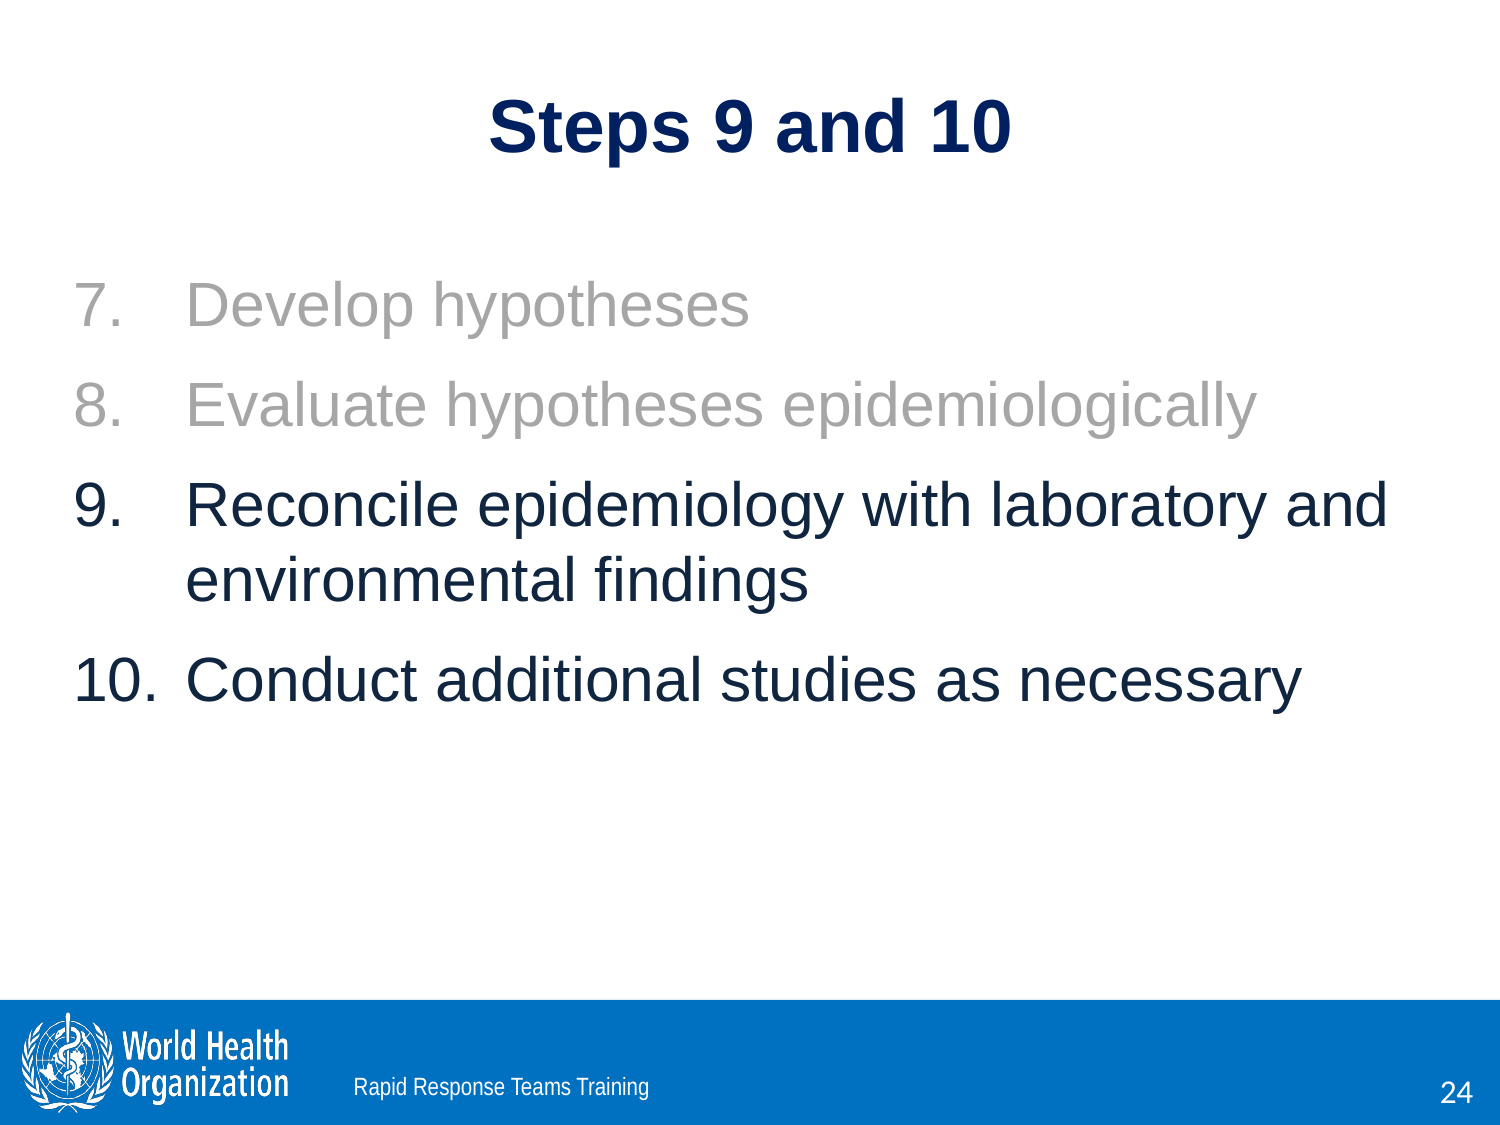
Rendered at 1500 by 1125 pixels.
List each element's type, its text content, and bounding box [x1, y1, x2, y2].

text_box Develop hypotheses Evaluate hypotheses epidemiologically Reconcile epidemiology with laboratory and environmental findings Conduct additional studies as necessary [58, 257, 1437, 1094]
picture [21, 1012, 288, 1113]
text_box Steps 9 and 10 [62, 69, 1439, 232]
